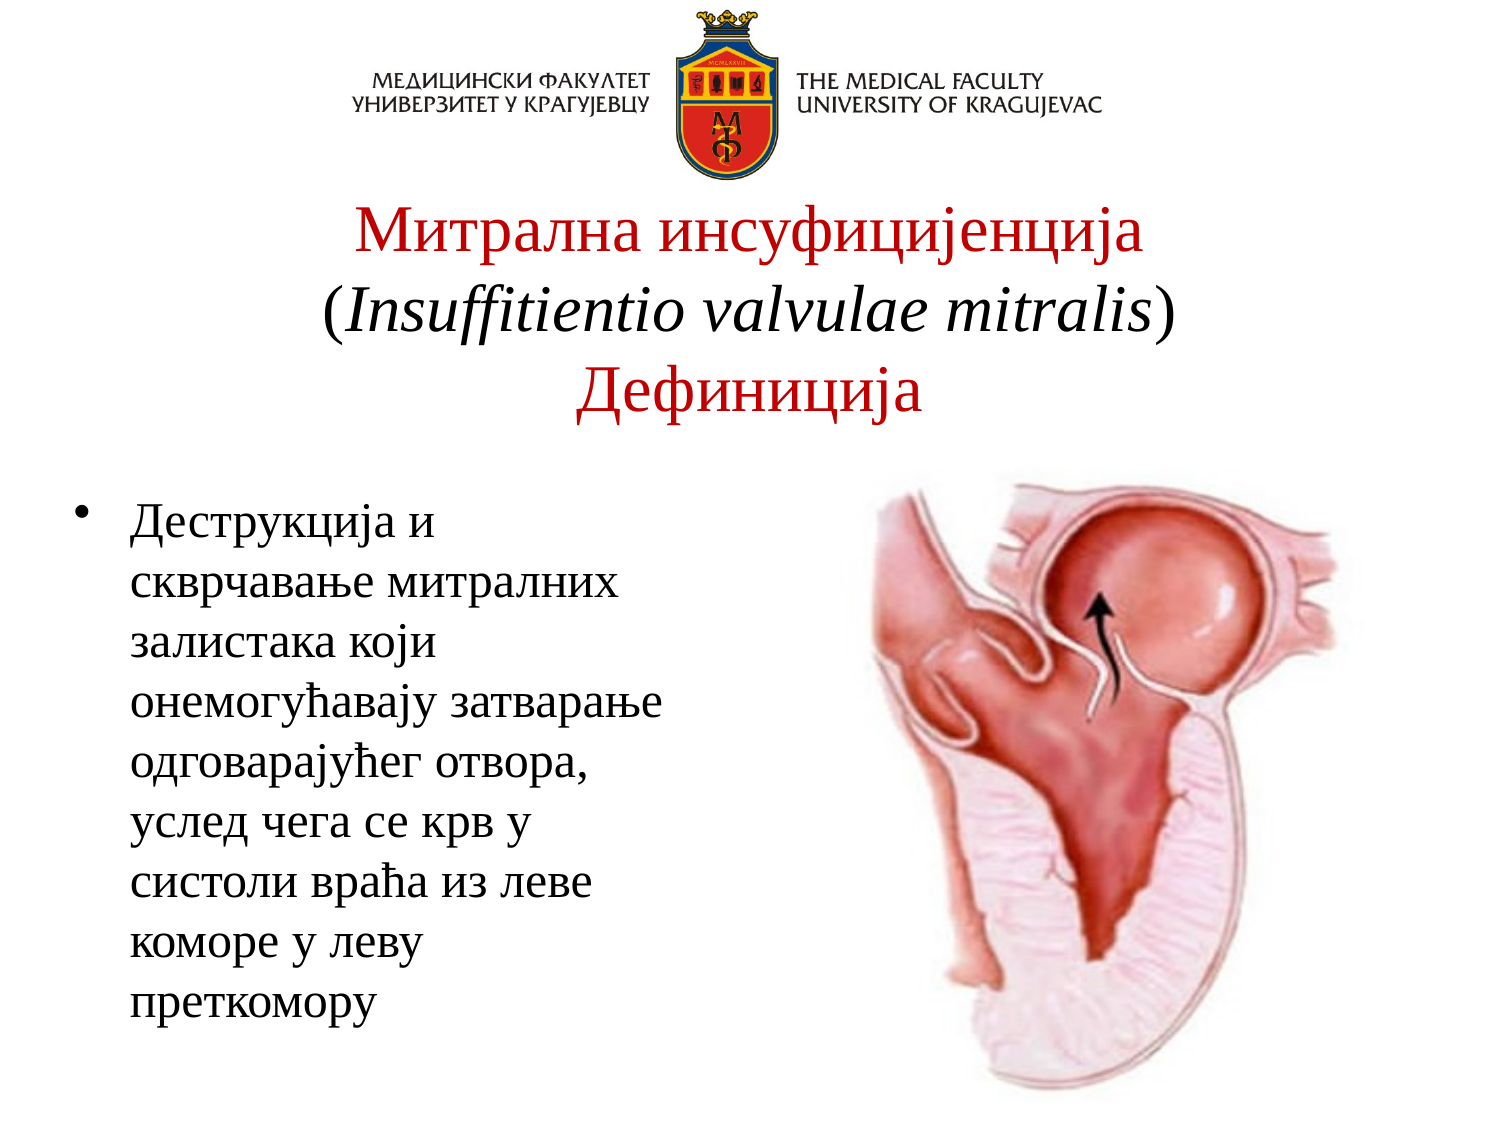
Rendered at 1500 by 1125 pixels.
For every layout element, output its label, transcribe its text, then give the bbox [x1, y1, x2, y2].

title Митрална инсуфицијенција (Insuffitientio valvulae mitralis) Дефиниција [75, 210, 1425, 399]
picture [808, 468, 1418, 1102]
list Деструкција и скврчавање митралних залистака који онемогућавају затварање одговарајућег отвора, услед чега се крв у систоли враћа из леве коморе у леву преткомору [58, 480, 699, 949]
picture [328, 0, 1125, 191]
